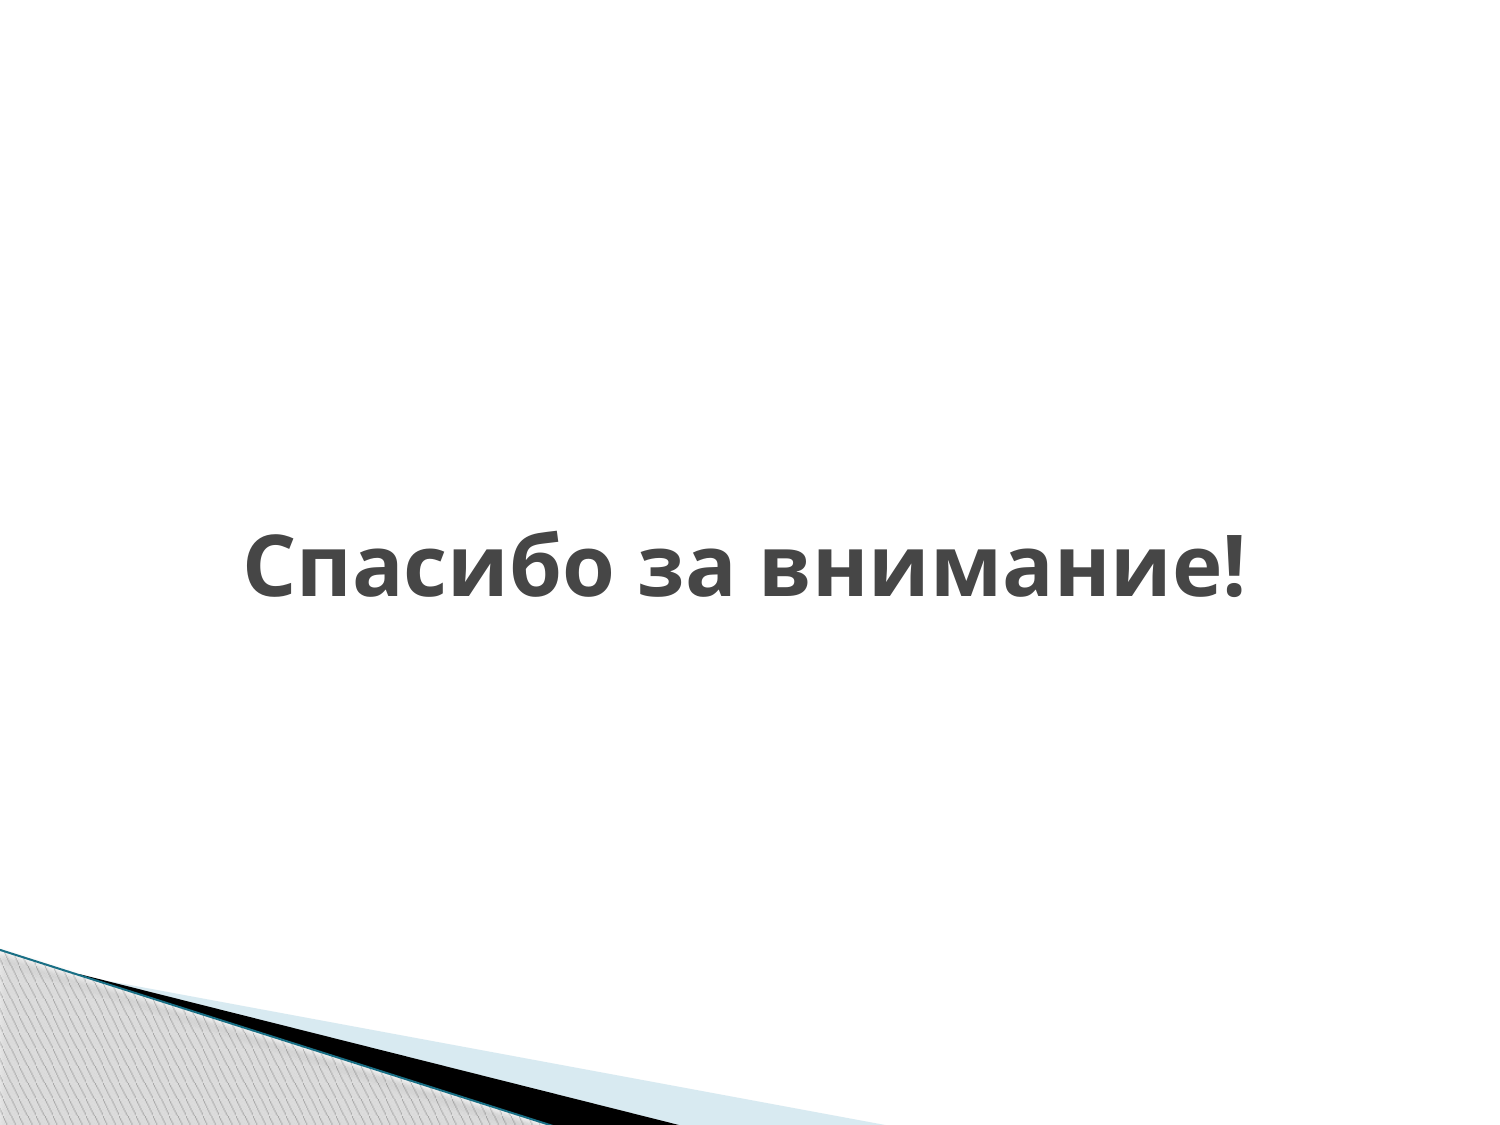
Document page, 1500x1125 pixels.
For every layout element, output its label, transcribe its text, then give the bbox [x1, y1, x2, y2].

title Спасибо за внимание! [70, 468, 1421, 657]
